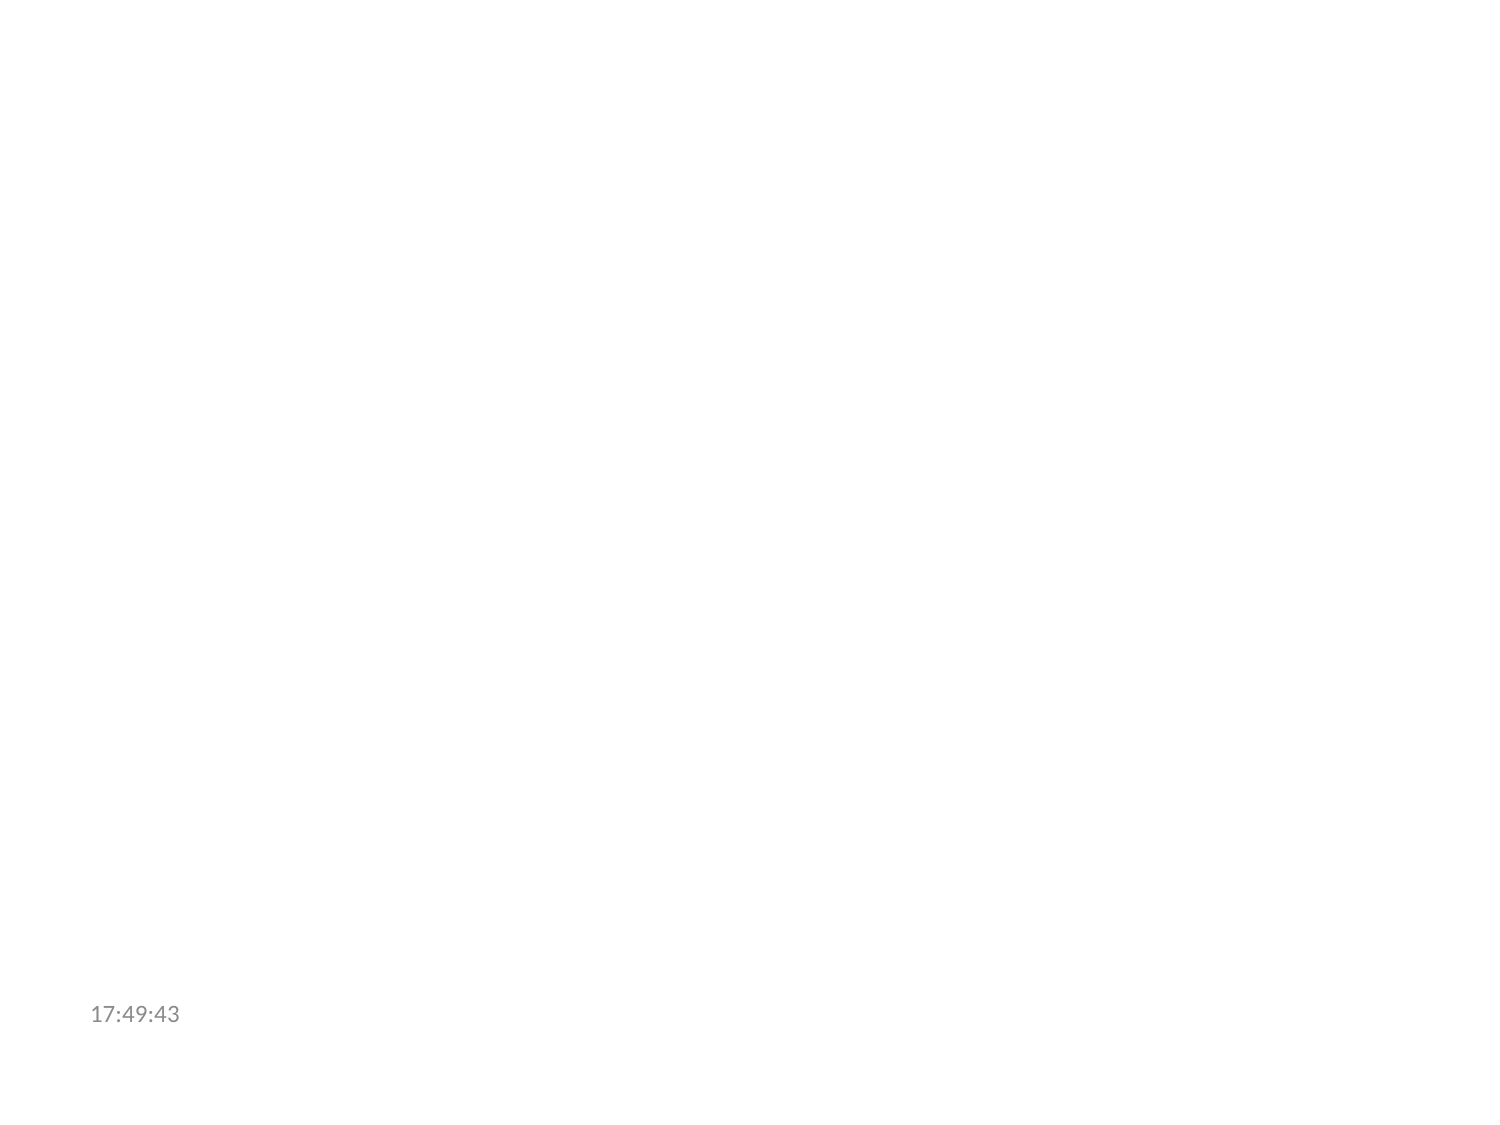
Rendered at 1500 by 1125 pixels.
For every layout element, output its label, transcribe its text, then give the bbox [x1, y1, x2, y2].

text_box 15:35:09 [75, 982, 425, 1043]
